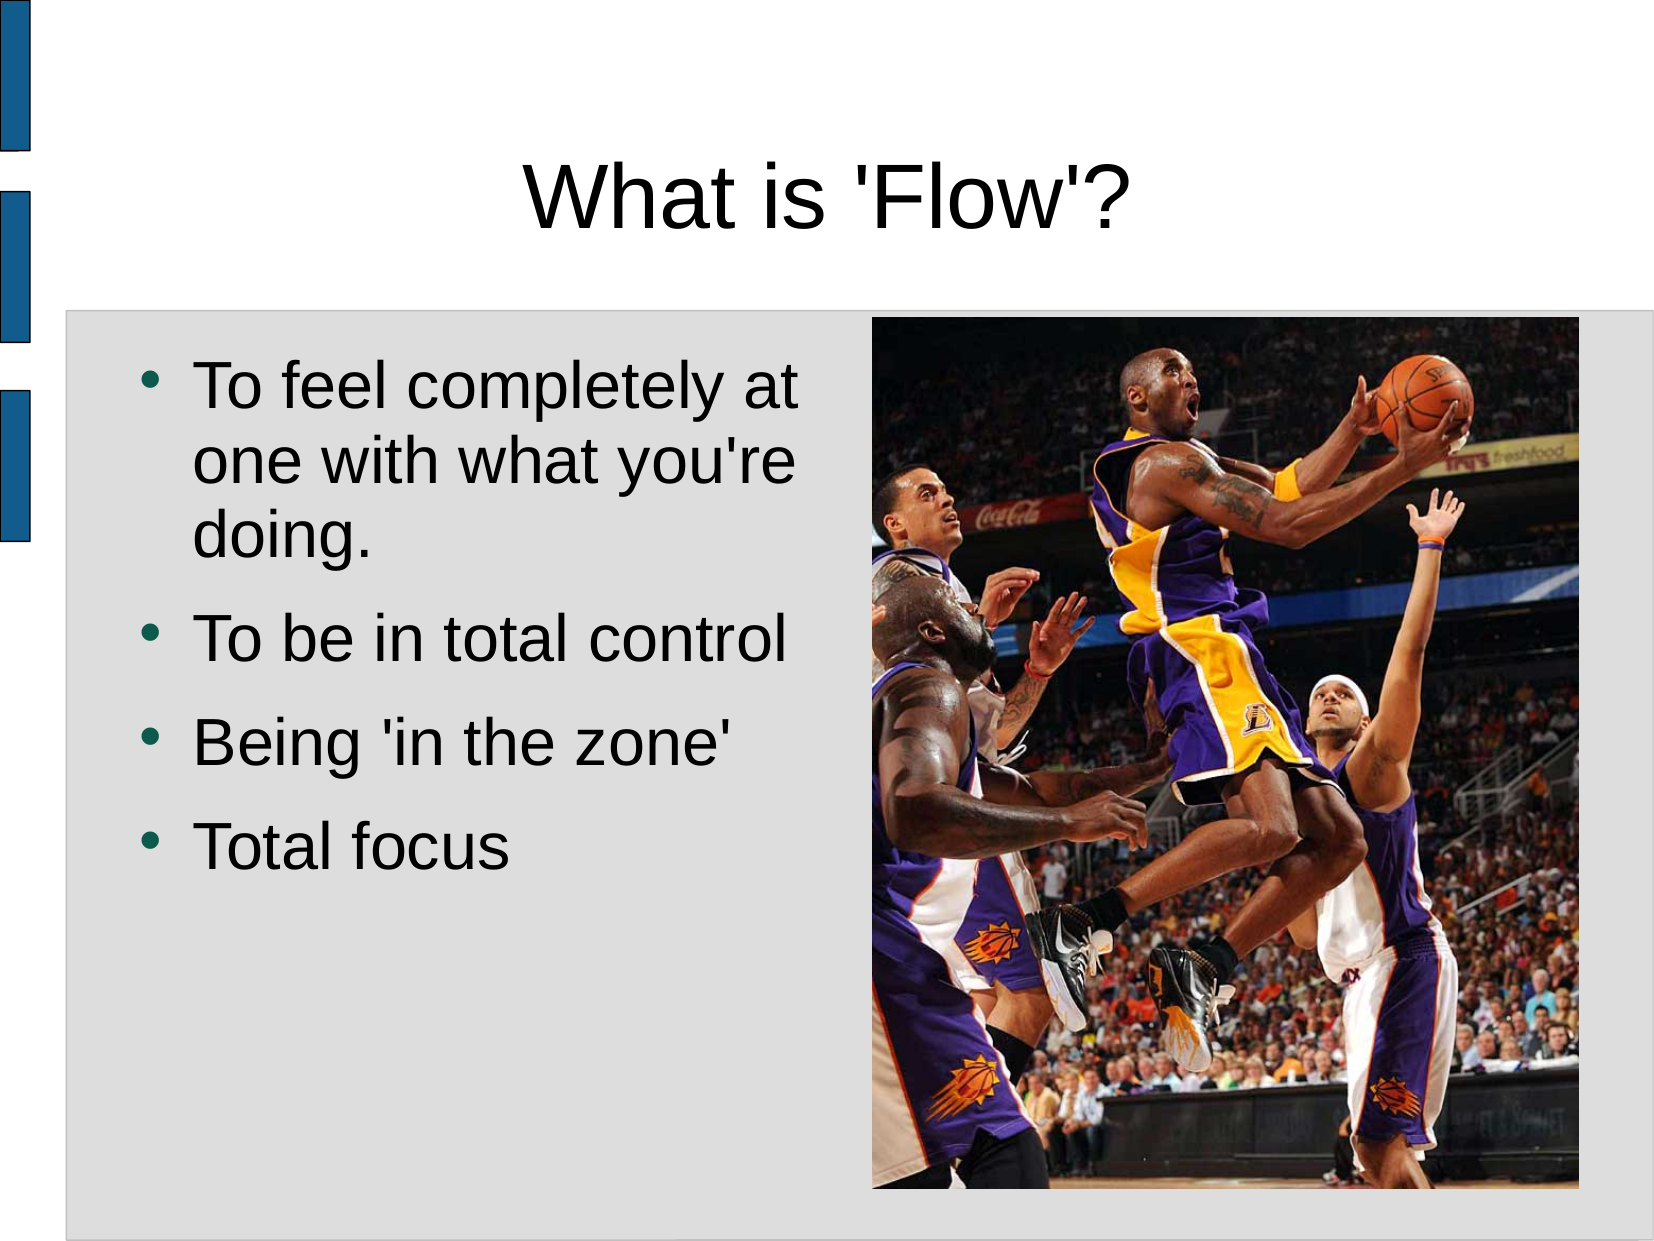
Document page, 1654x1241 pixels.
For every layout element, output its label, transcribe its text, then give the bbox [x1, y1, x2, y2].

title What is 'Flow'? [121, 91, 1534, 299]
picture [872, 317, 1580, 1189]
list To feel completely at one with what you're doing. To be in total control Being 'in the zone' Total focus [121, 344, 811, 1112]
